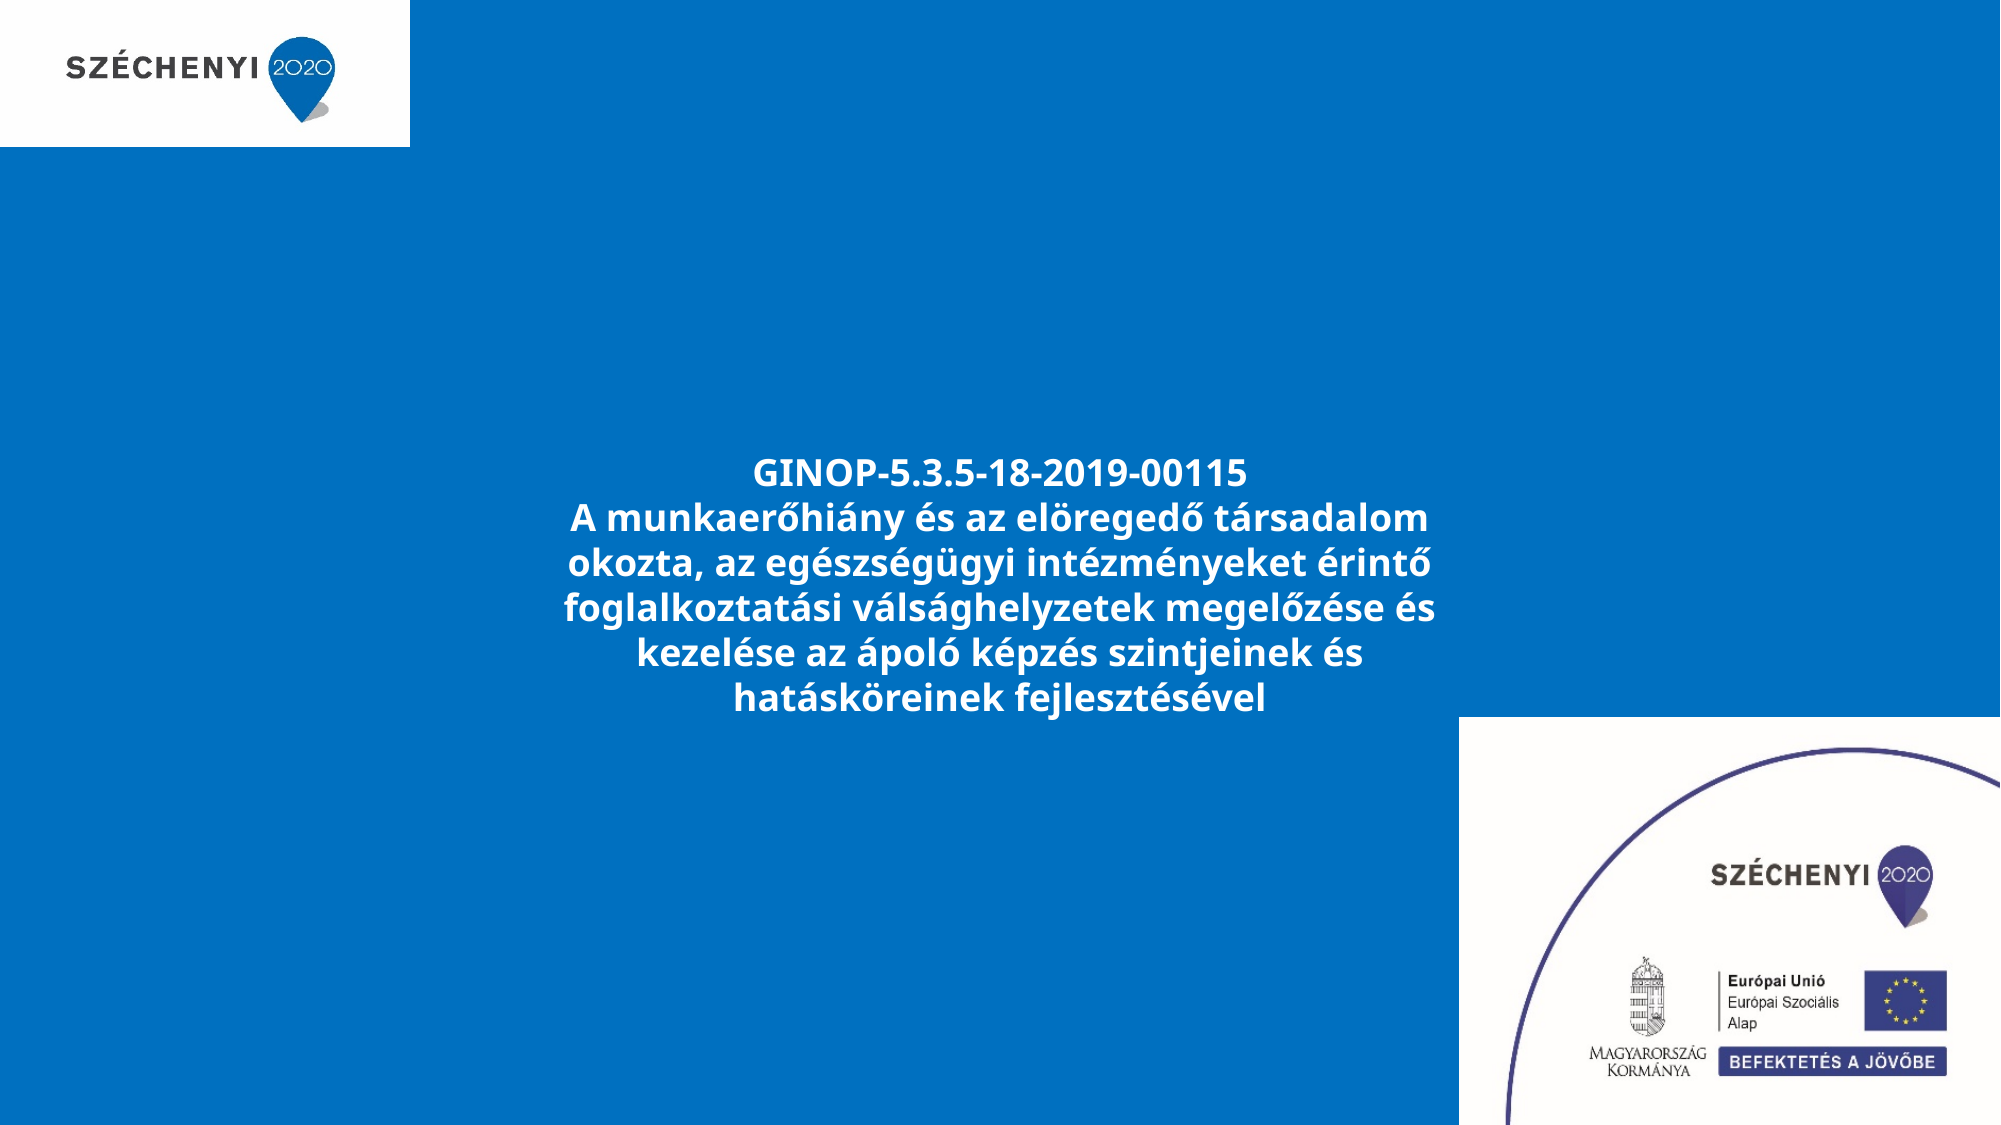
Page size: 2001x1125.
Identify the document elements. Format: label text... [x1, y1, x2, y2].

picture [0, 0, 410, 147]
picture [1459, 717, 2000, 1125]
text_box GINOP-5.3.5-18-2019-00115 A munkaerőhiány és az elöregedő társadalom okozta, az egészségügyi intézményeket érintő foglalkoztatási válsághelyzetek megelőzése és kezelése az ápoló képzés szintjeinek és hatásköreinek fejlesztésével [500, 441, 1501, 726]
